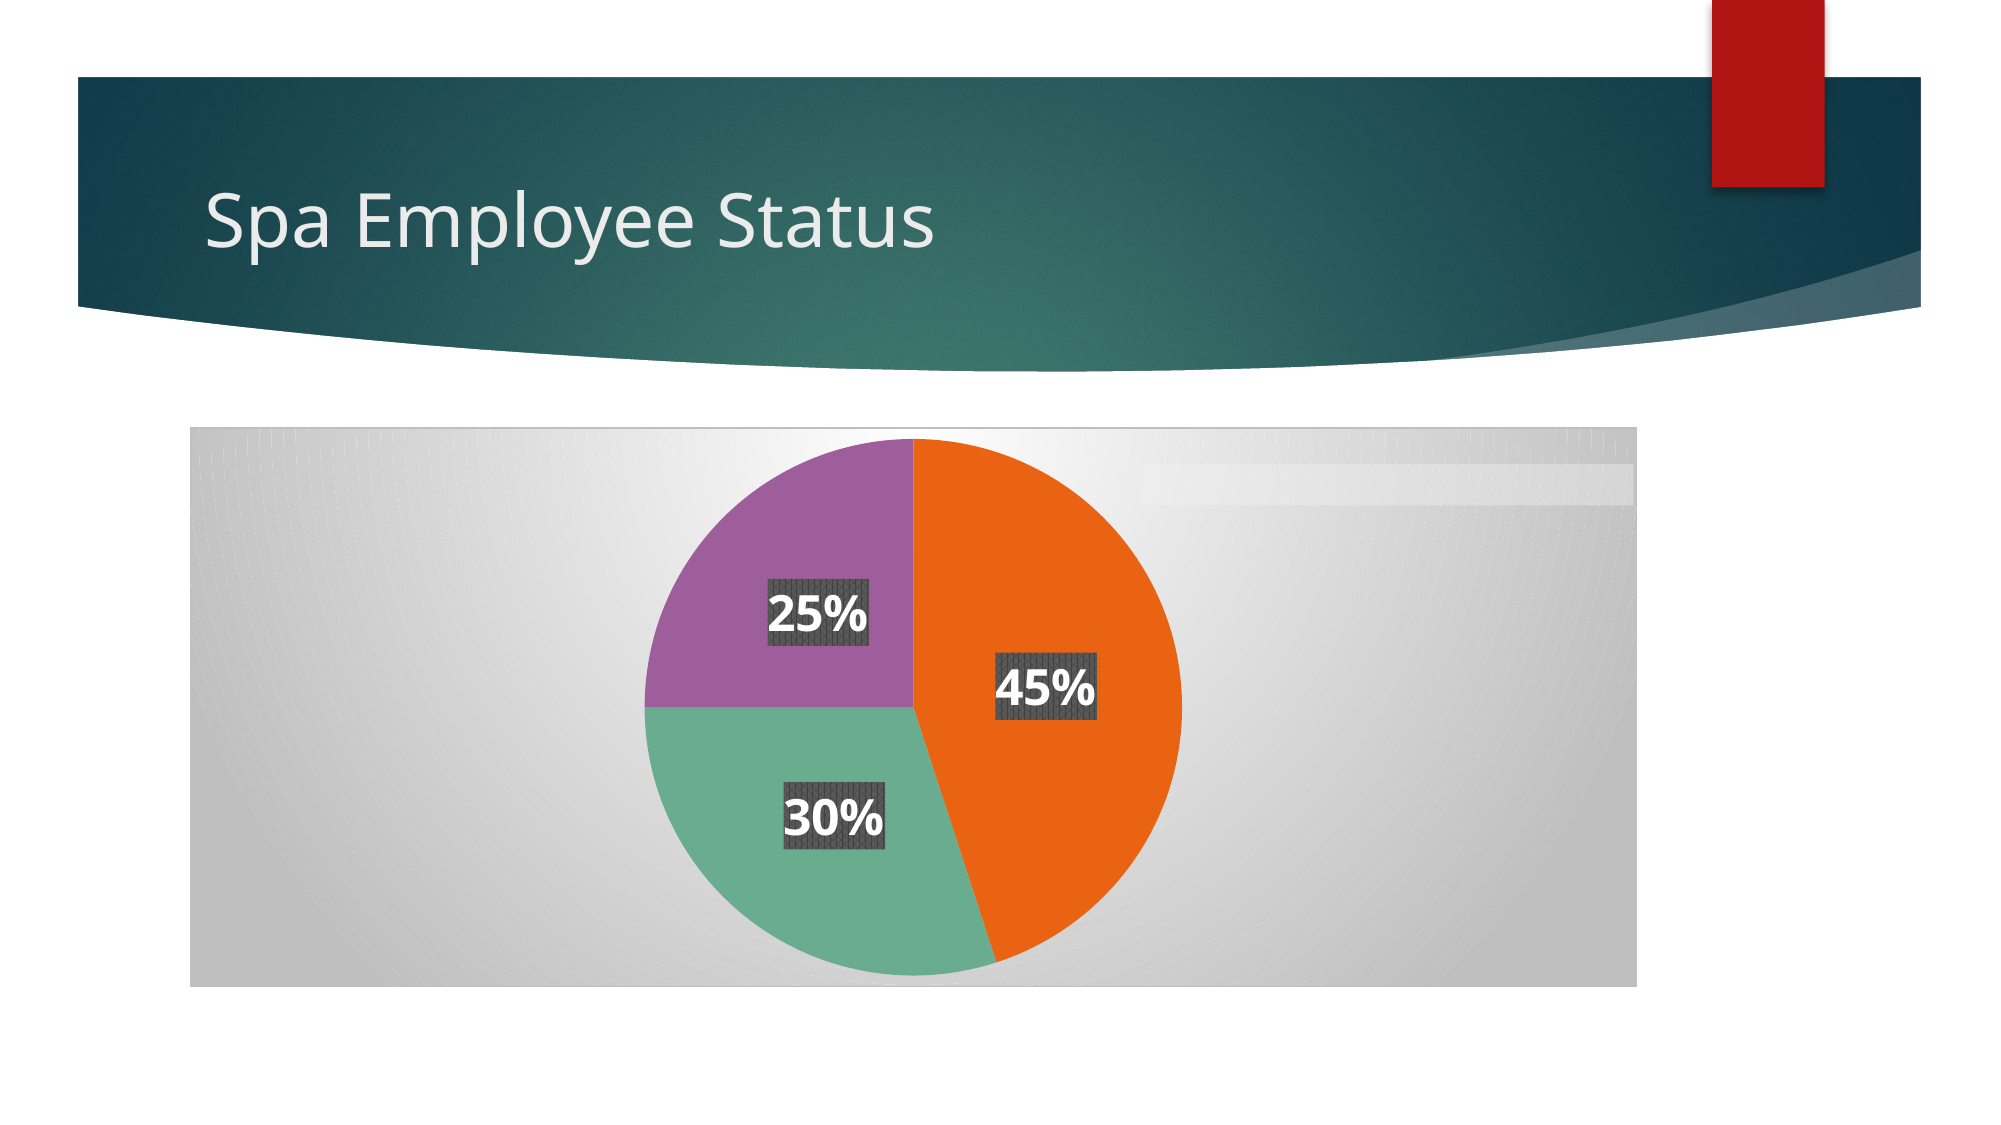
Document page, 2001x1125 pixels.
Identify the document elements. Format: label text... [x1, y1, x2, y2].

chart [188, 426, 1638, 988]
title Spa Employee Status [189, 159, 1638, 276]
